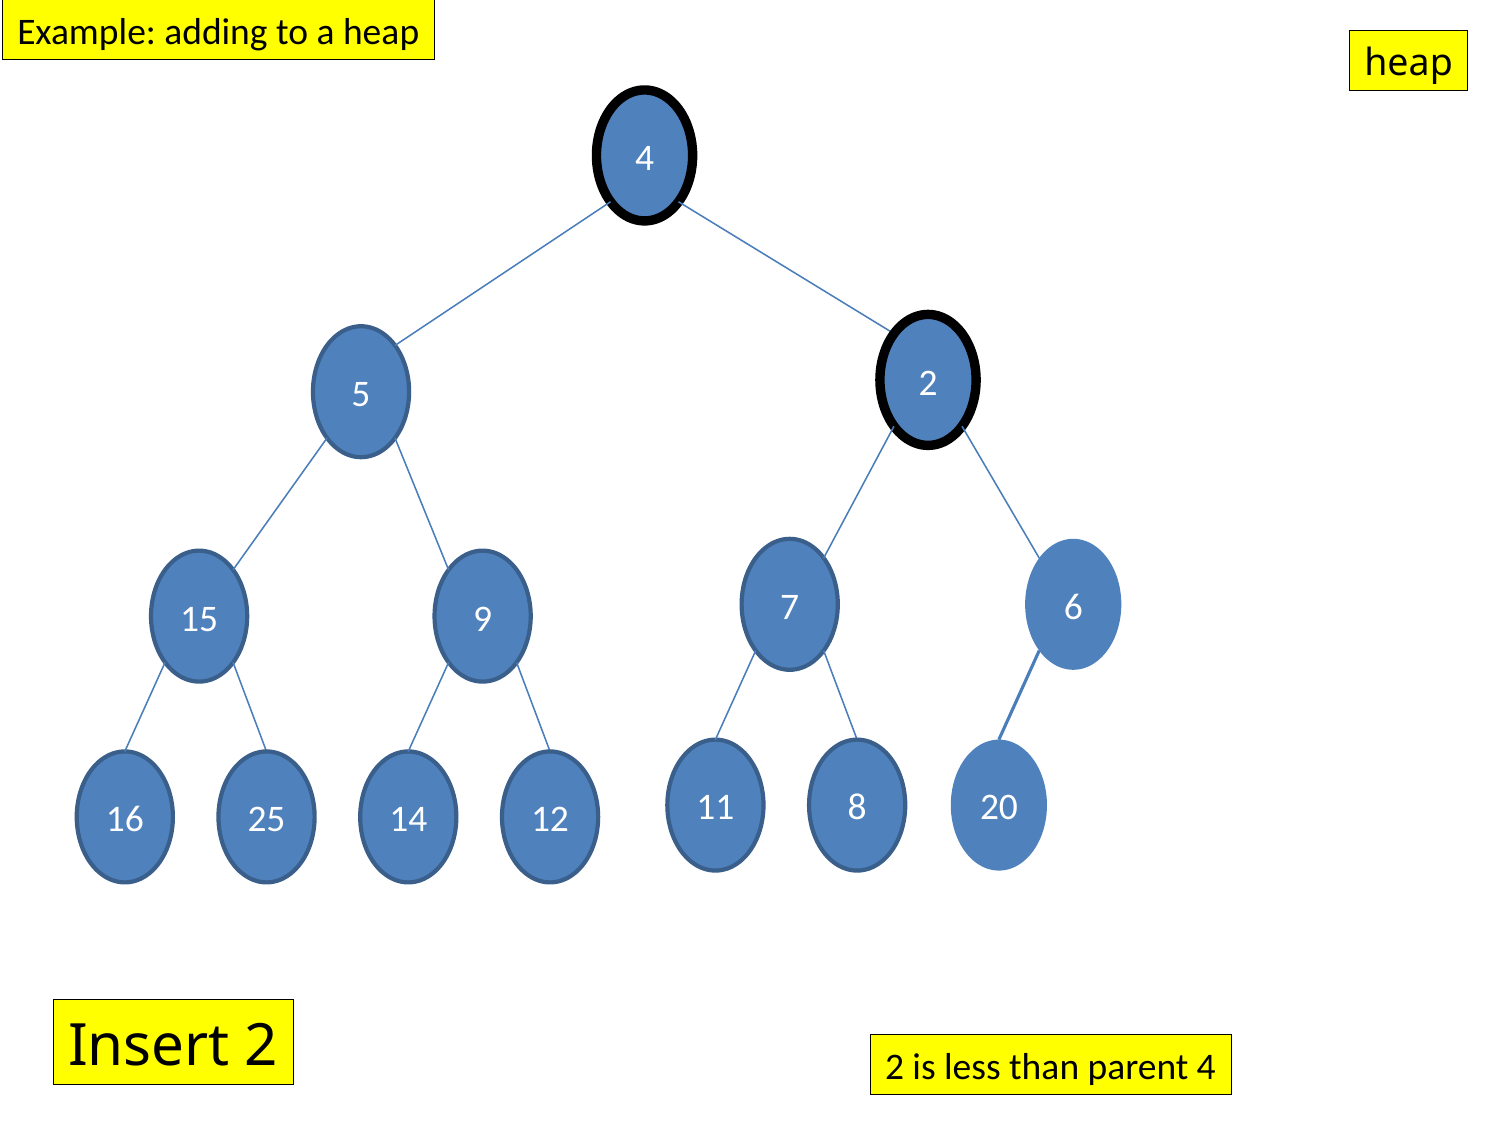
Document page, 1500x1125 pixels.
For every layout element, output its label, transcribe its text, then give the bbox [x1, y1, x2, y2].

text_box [394, 437, 449, 571]
text_box heap [1349, 30, 1468, 91]
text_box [678, 201, 895, 334]
text_box Insert 2 [53, 999, 294, 1085]
text_box 5 [310, 324, 412, 460]
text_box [823, 425, 895, 559]
text_box 4 [594, 87, 695, 224]
text_box 2 is less than parent 4 [870, 1034, 1232, 1095]
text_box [232, 437, 328, 571]
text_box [76, 550, 315, 883]
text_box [950, 538, 1122, 871]
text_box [666, 538, 906, 871]
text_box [961, 425, 1040, 559]
text_box Example: adding to a heap [2, 0, 435, 60]
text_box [394, 201, 611, 346]
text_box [359, 550, 599, 883]
text_box 2 [877, 312, 979, 448]
